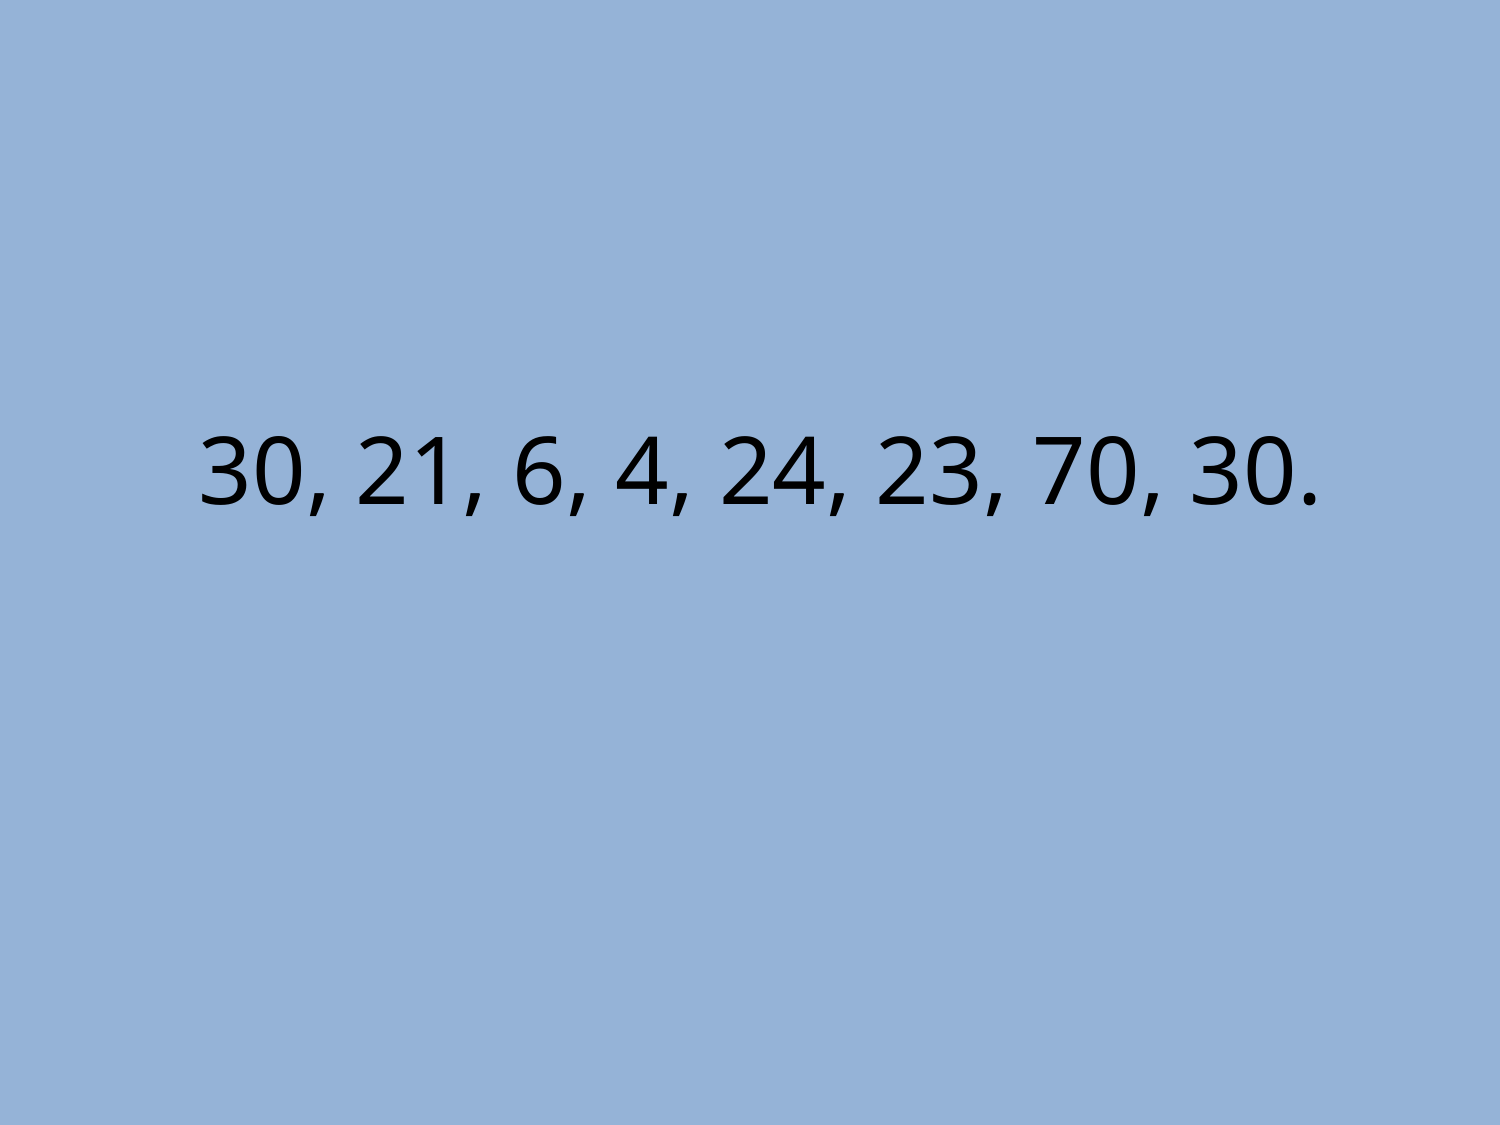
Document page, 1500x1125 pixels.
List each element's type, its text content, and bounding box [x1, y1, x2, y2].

title 30, 21, 6, 4, 24, 23, 70, 30. [64, 373, 1459, 561]
